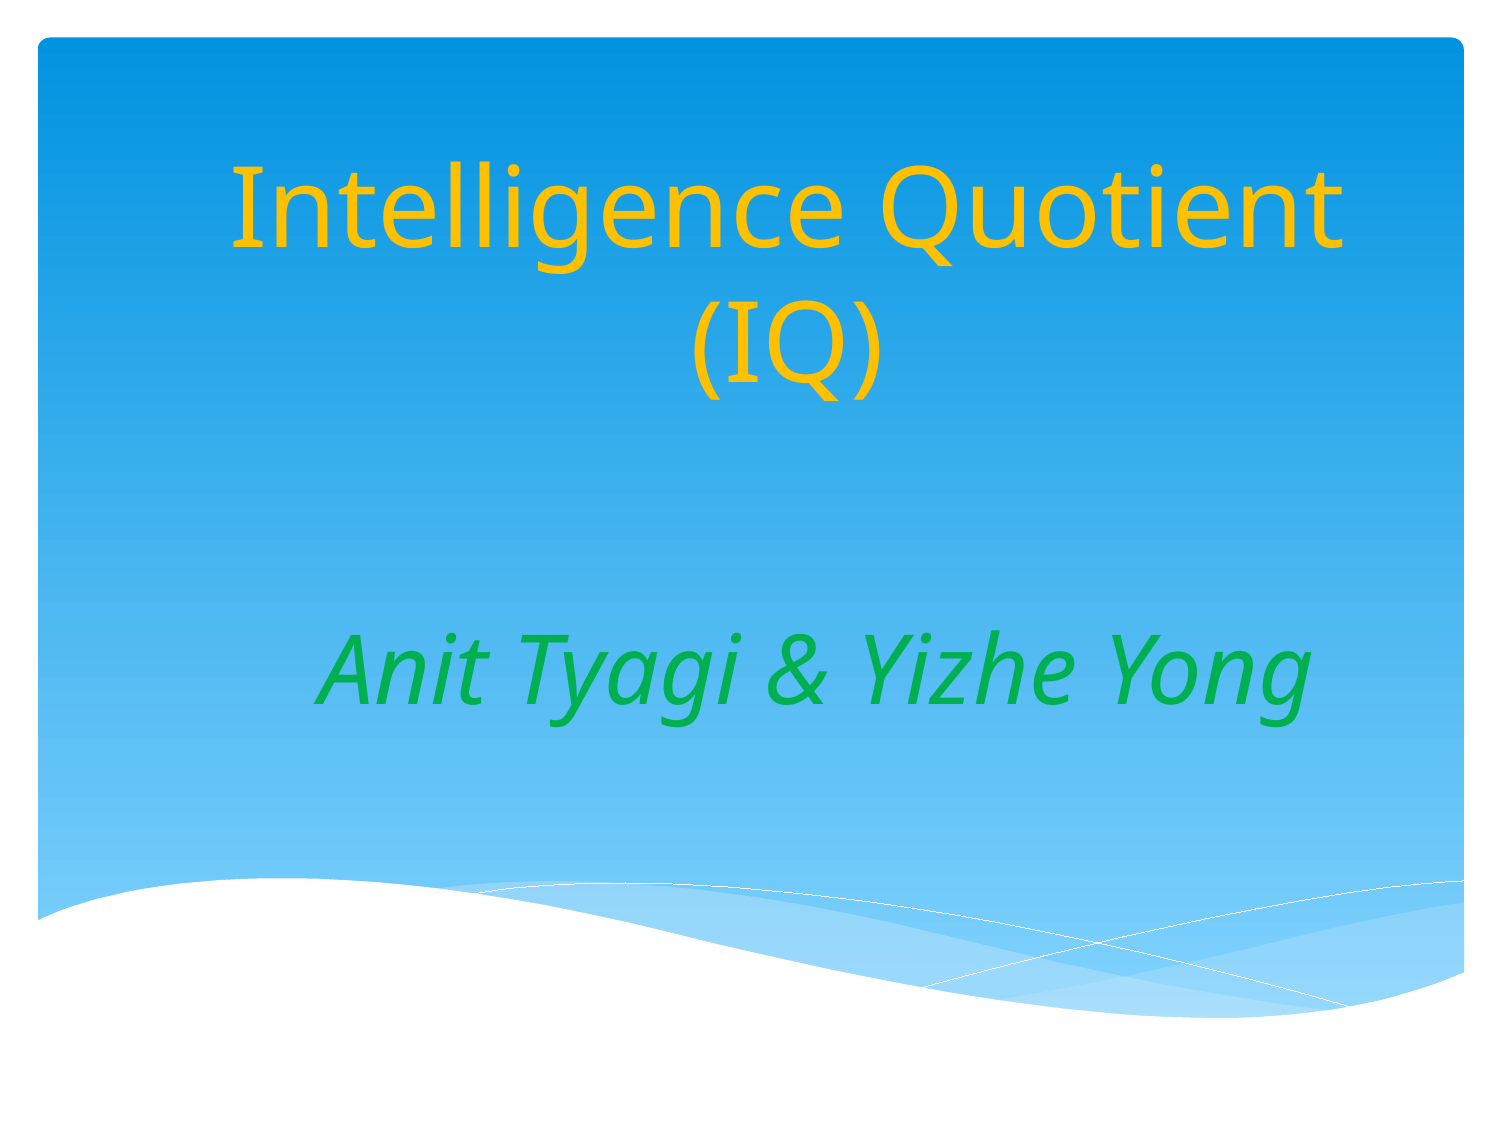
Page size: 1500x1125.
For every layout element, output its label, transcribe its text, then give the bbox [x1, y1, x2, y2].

title Intelligence Quotient (IQ) [150, 158, 1425, 413]
subtitle Anit Tyagi & Yizhe Yong [292, 600, 1343, 842]
